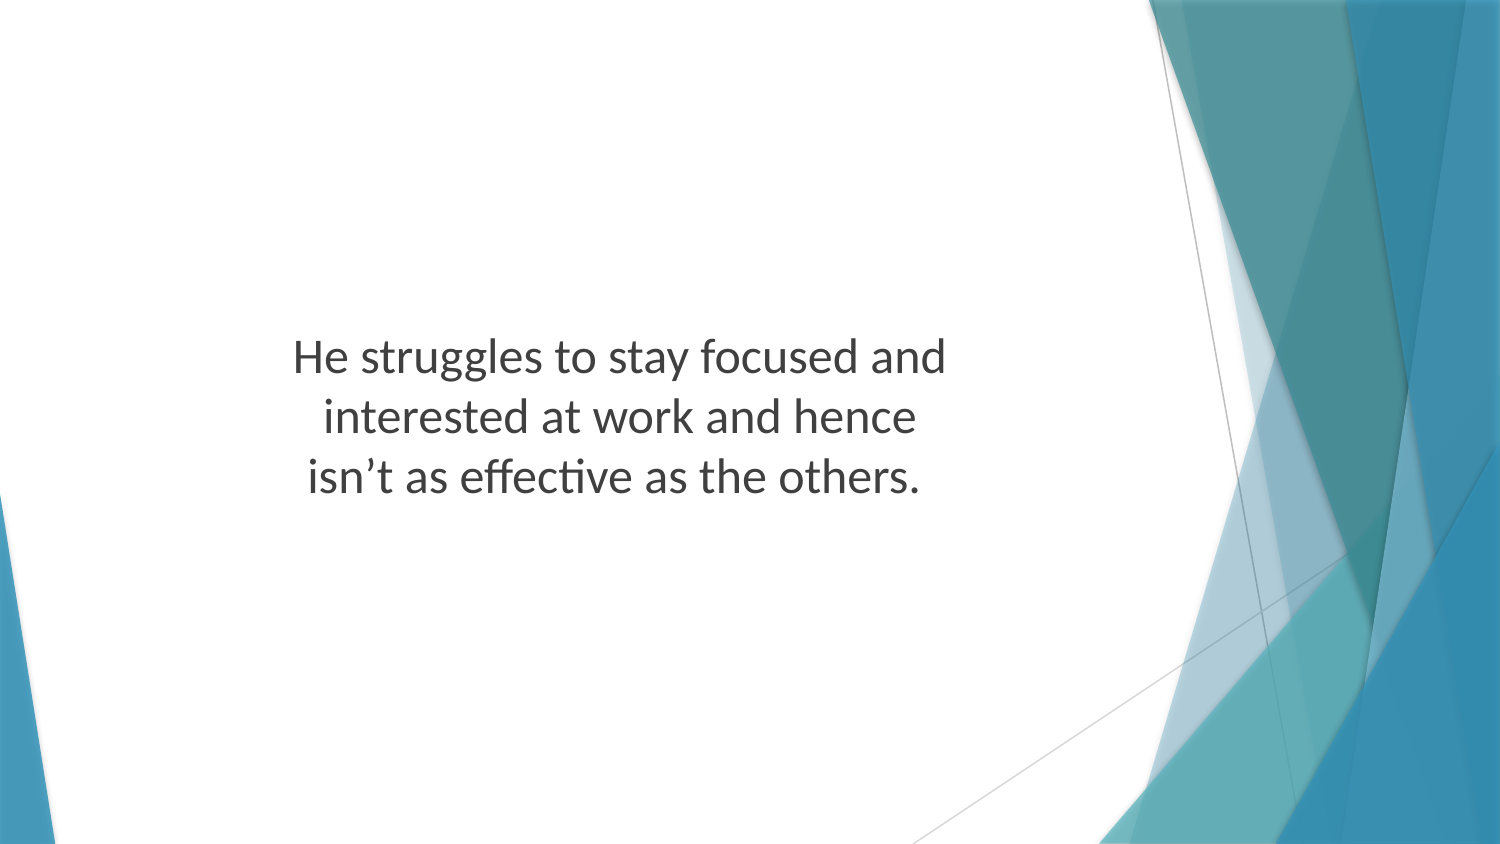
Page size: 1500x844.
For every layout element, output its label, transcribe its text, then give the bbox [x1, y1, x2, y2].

list He struggles to stay focused and interested at work and hence isn’t as effective as the others. [277, 315, 963, 670]
